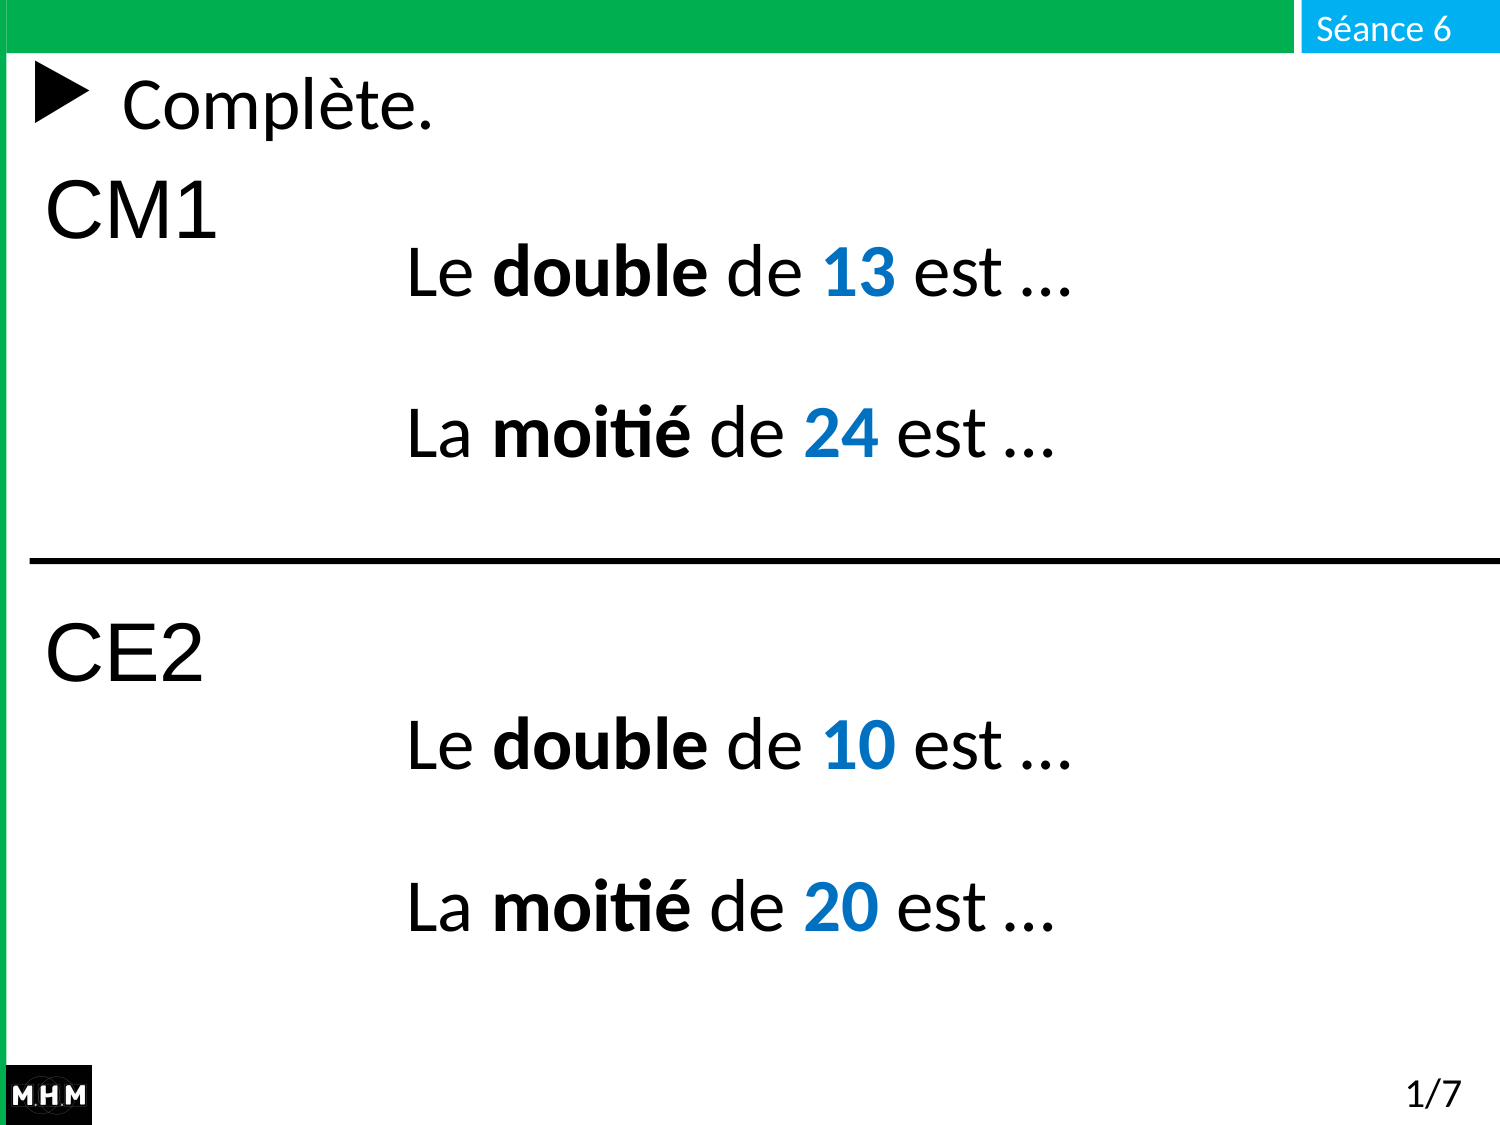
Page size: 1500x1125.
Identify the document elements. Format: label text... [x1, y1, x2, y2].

picture [6, 1065, 92, 1125]
text_box CM1 [29, 147, 1004, 256]
text_box 1/7 [1389, 1064, 1500, 1125]
text_box Le double de 10 est … La moitié de 20 est … [391, 679, 1128, 972]
text_box CE2 [29, 590, 1004, 699]
text_box Le double de 13 est … La moitié de 24 est … [391, 206, 1128, 499]
title Complète. [13, 58, 1397, 154]
